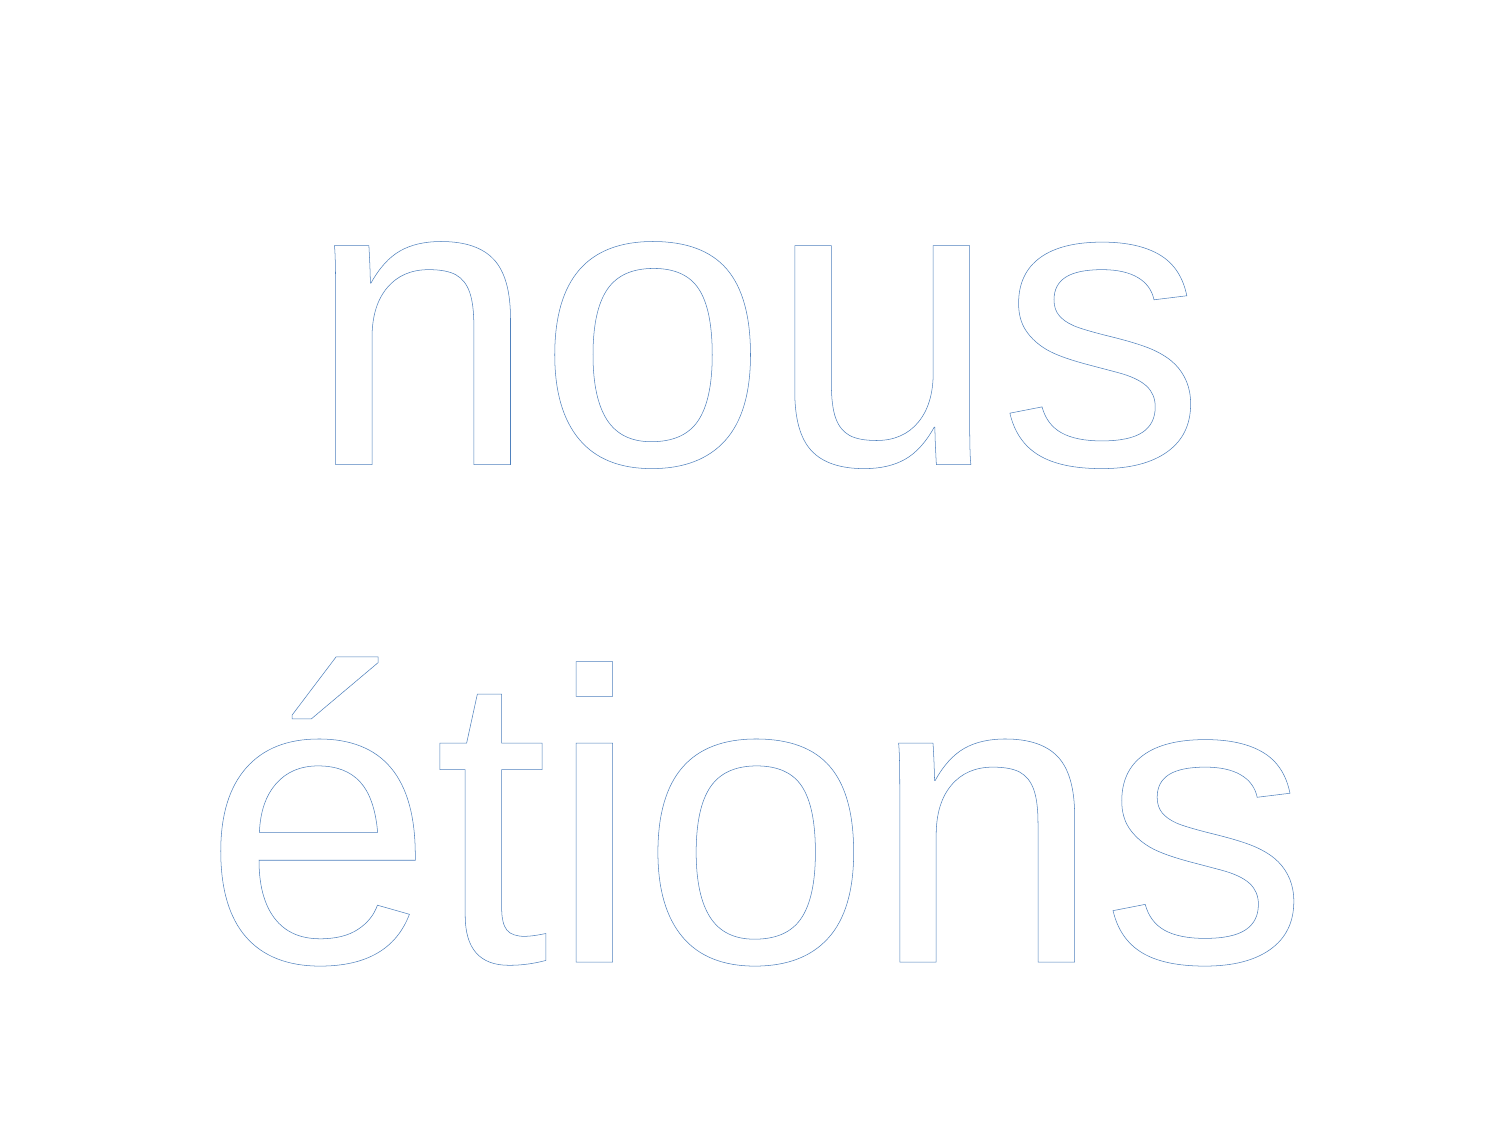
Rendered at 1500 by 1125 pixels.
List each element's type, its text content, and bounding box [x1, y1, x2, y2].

text_box nous étions [49, 42, 1463, 1053]
